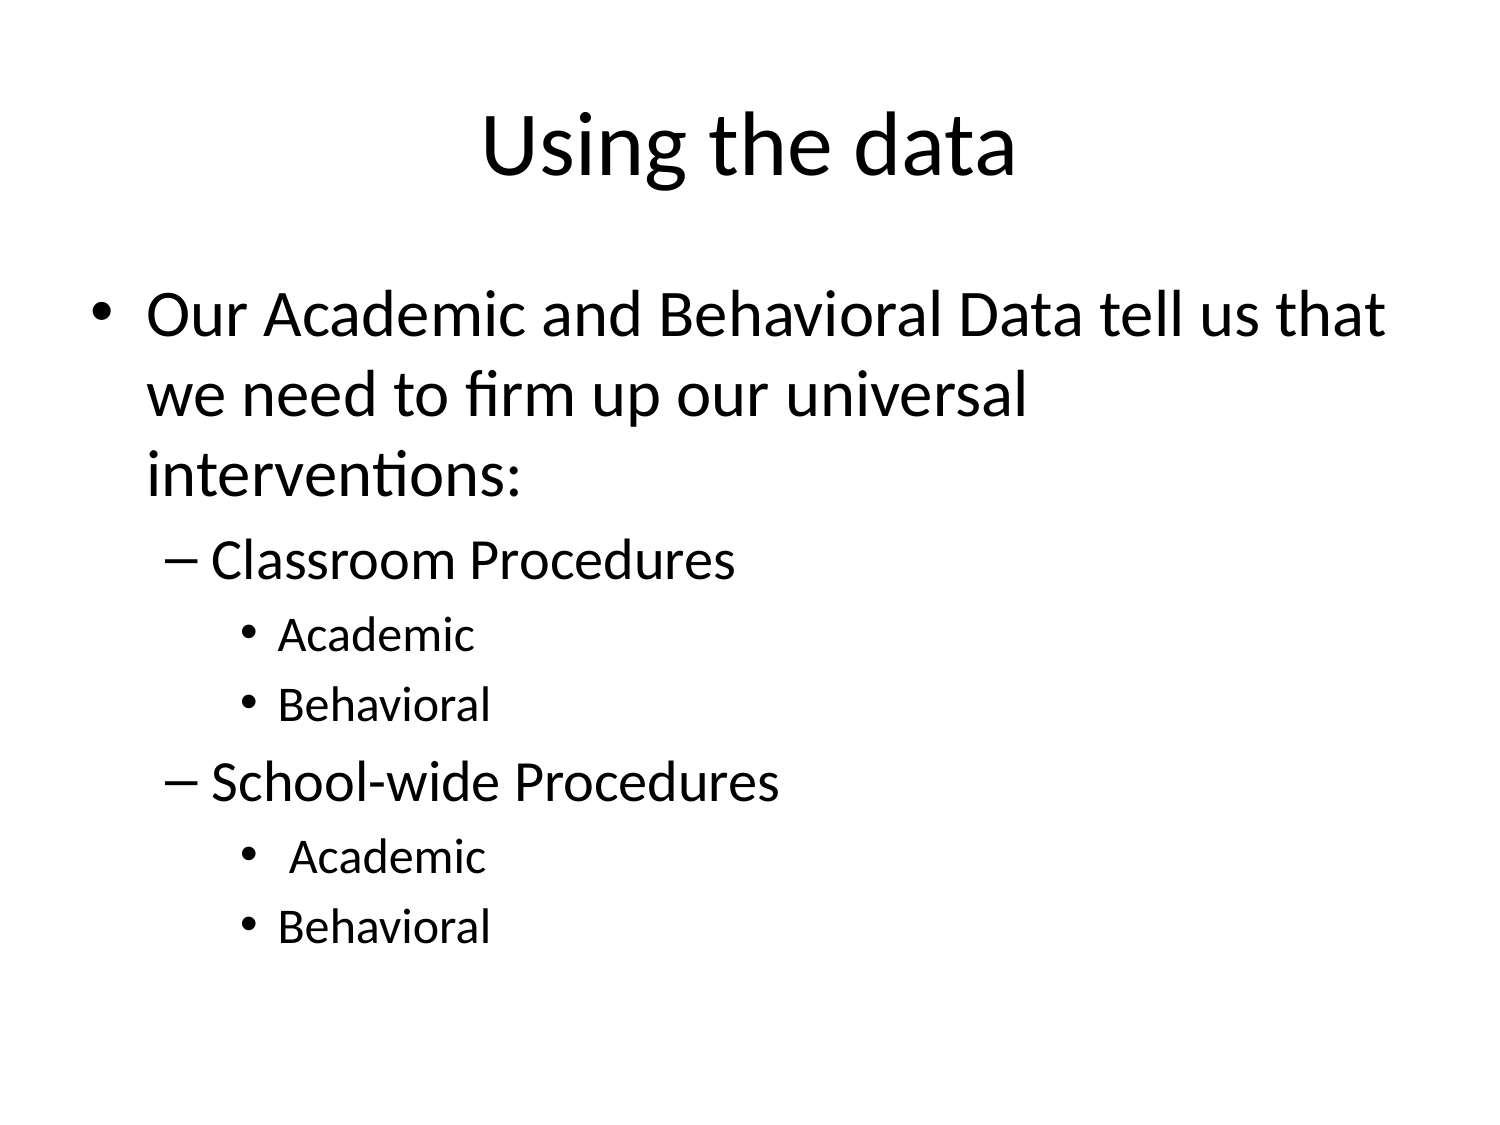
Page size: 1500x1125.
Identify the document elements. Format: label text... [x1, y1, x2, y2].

title Using the data [75, 45, 1425, 233]
list Our Academic and Behavioral Data tell us that we need to firm up our universal interventions: Classroom Procedures Academic Behavioral School-wide Procedures Academic Behavioral [75, 262, 1425, 1005]
